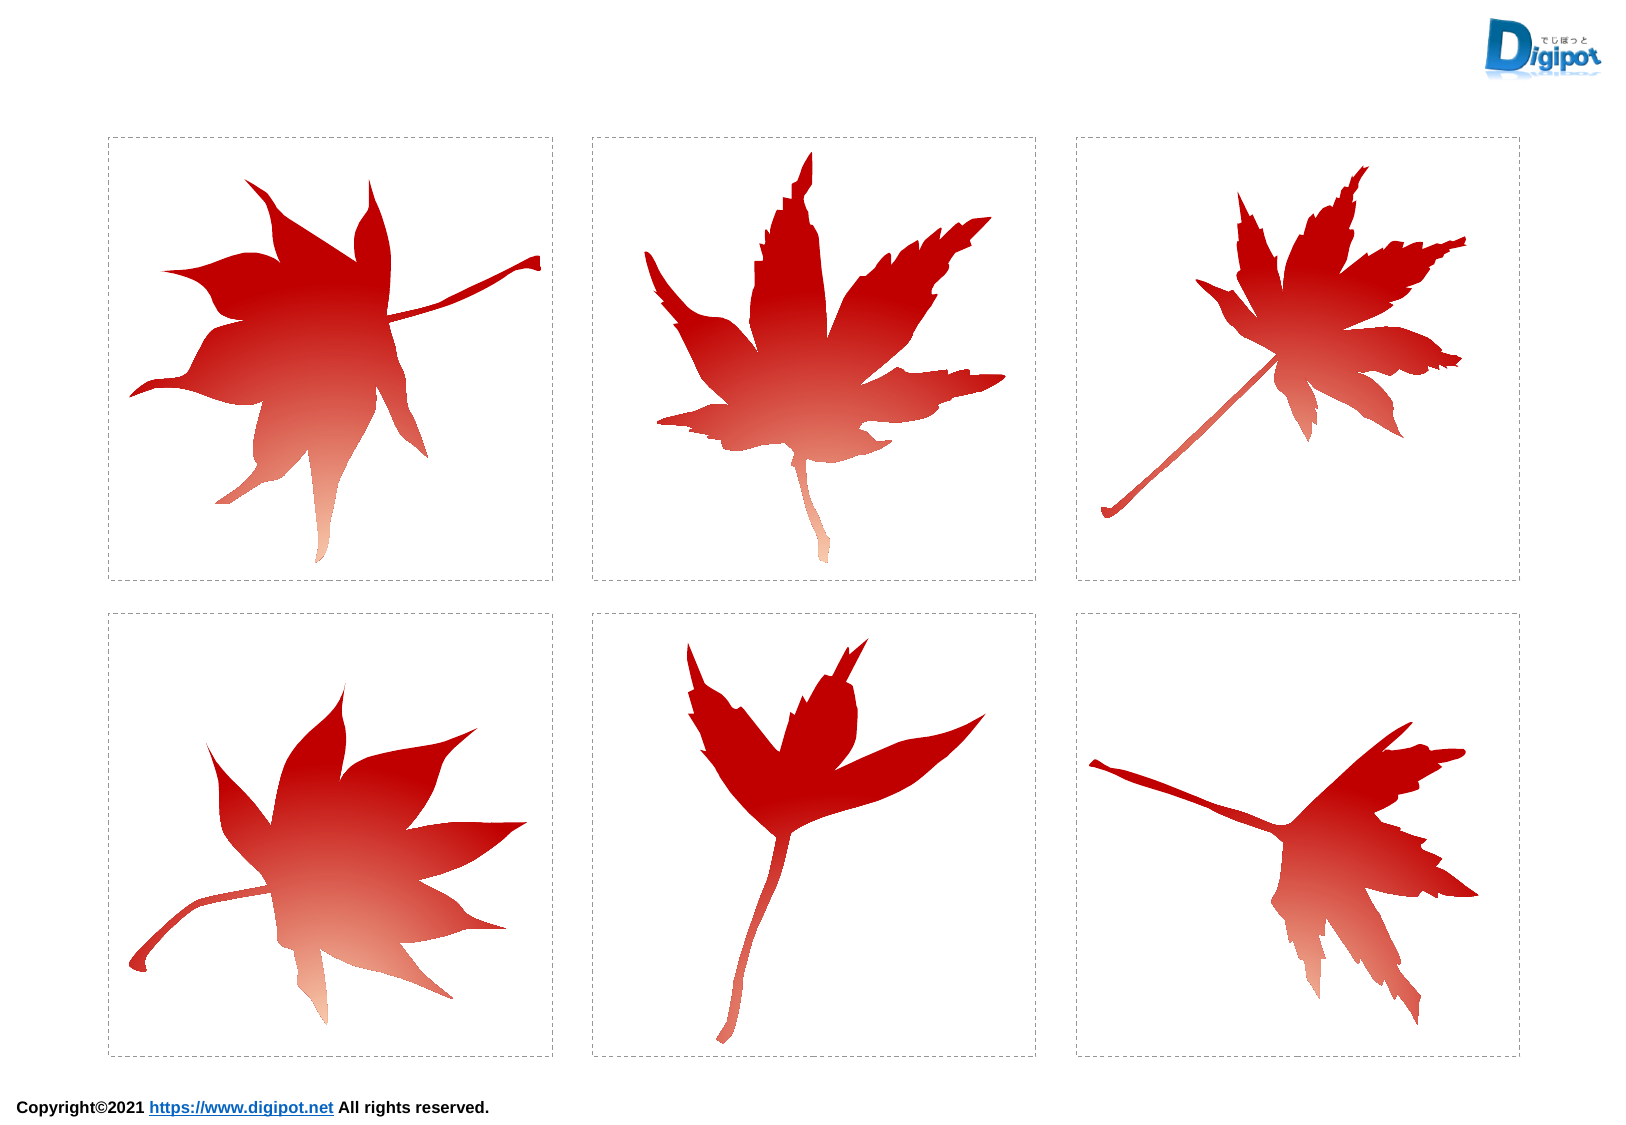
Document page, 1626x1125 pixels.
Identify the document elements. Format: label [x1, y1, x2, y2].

text_box [1088, 721, 1479, 1025]
text_box [129, 179, 542, 563]
text_box [686, 638, 986, 1044]
text_box [129, 682, 528, 1025]
picture [1485, 18, 1602, 82]
text_box [1101, 165, 1468, 518]
text_box [644, 151, 1006, 563]
